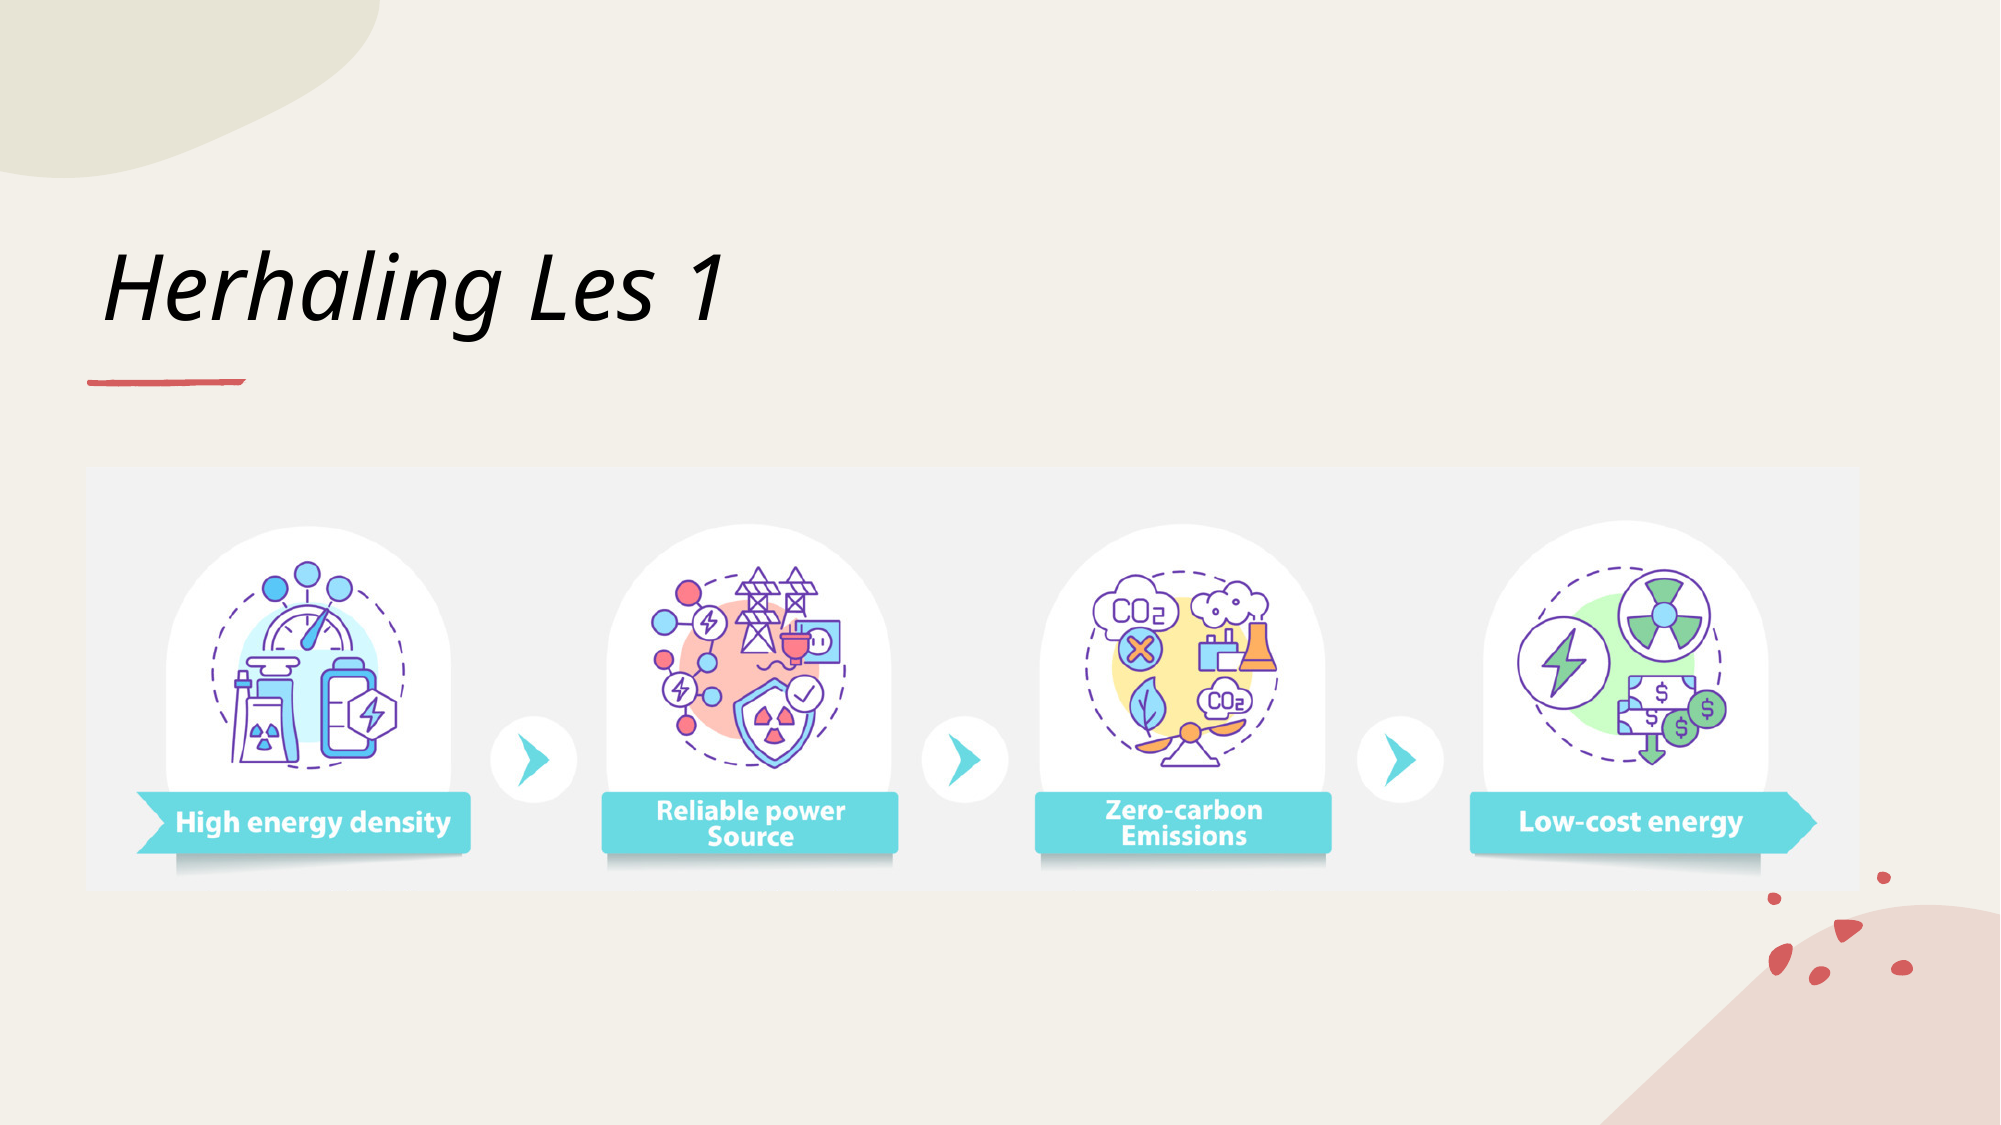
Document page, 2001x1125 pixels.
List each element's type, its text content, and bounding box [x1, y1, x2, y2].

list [86, 467, 1860, 891]
title Herhaling Les 1 [86, 129, 1740, 347]
